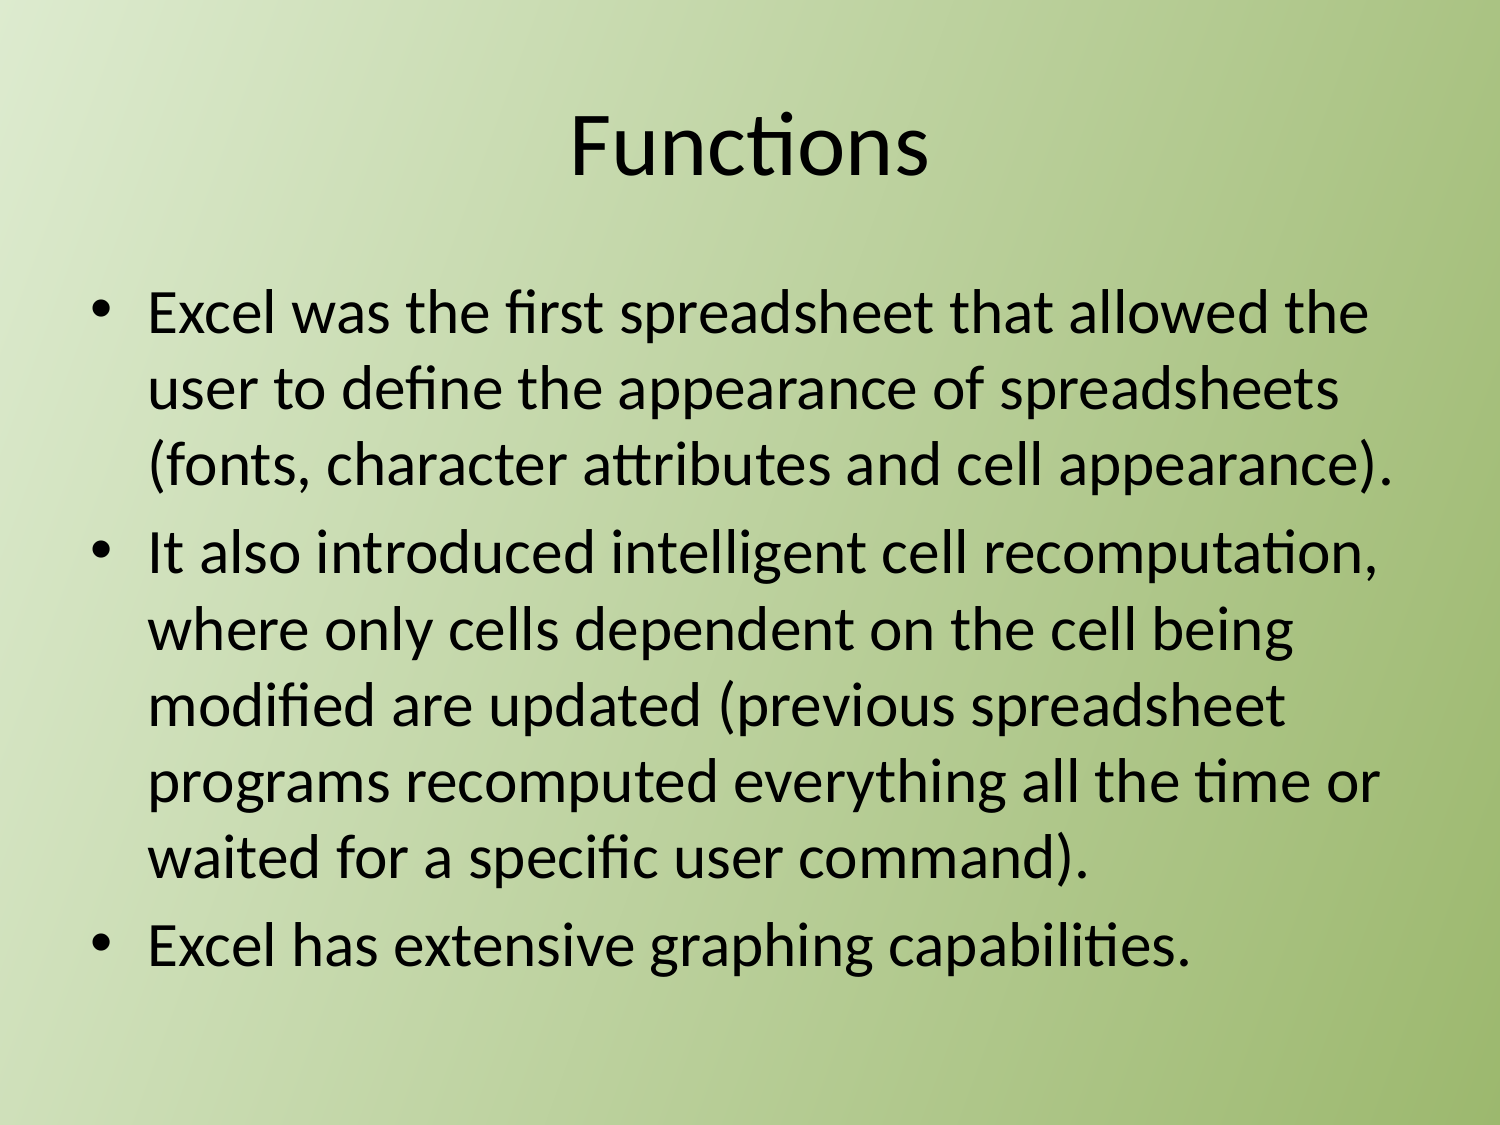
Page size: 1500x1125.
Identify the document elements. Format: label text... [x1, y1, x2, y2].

list Excel was the first spreadsheet that allowed the user to define the appearance of spreadsheets (fonts, character attributes and cell appearance). It also introduced intelligent cell recomputation, where only cells dependent on the cell being modified are updated (previous spreadsheet programs recomputed everything all the time or waited for a specific user command). Excel has extensive graphing capabilities. [75, 262, 1425, 1005]
title Functions [75, 45, 1425, 233]
